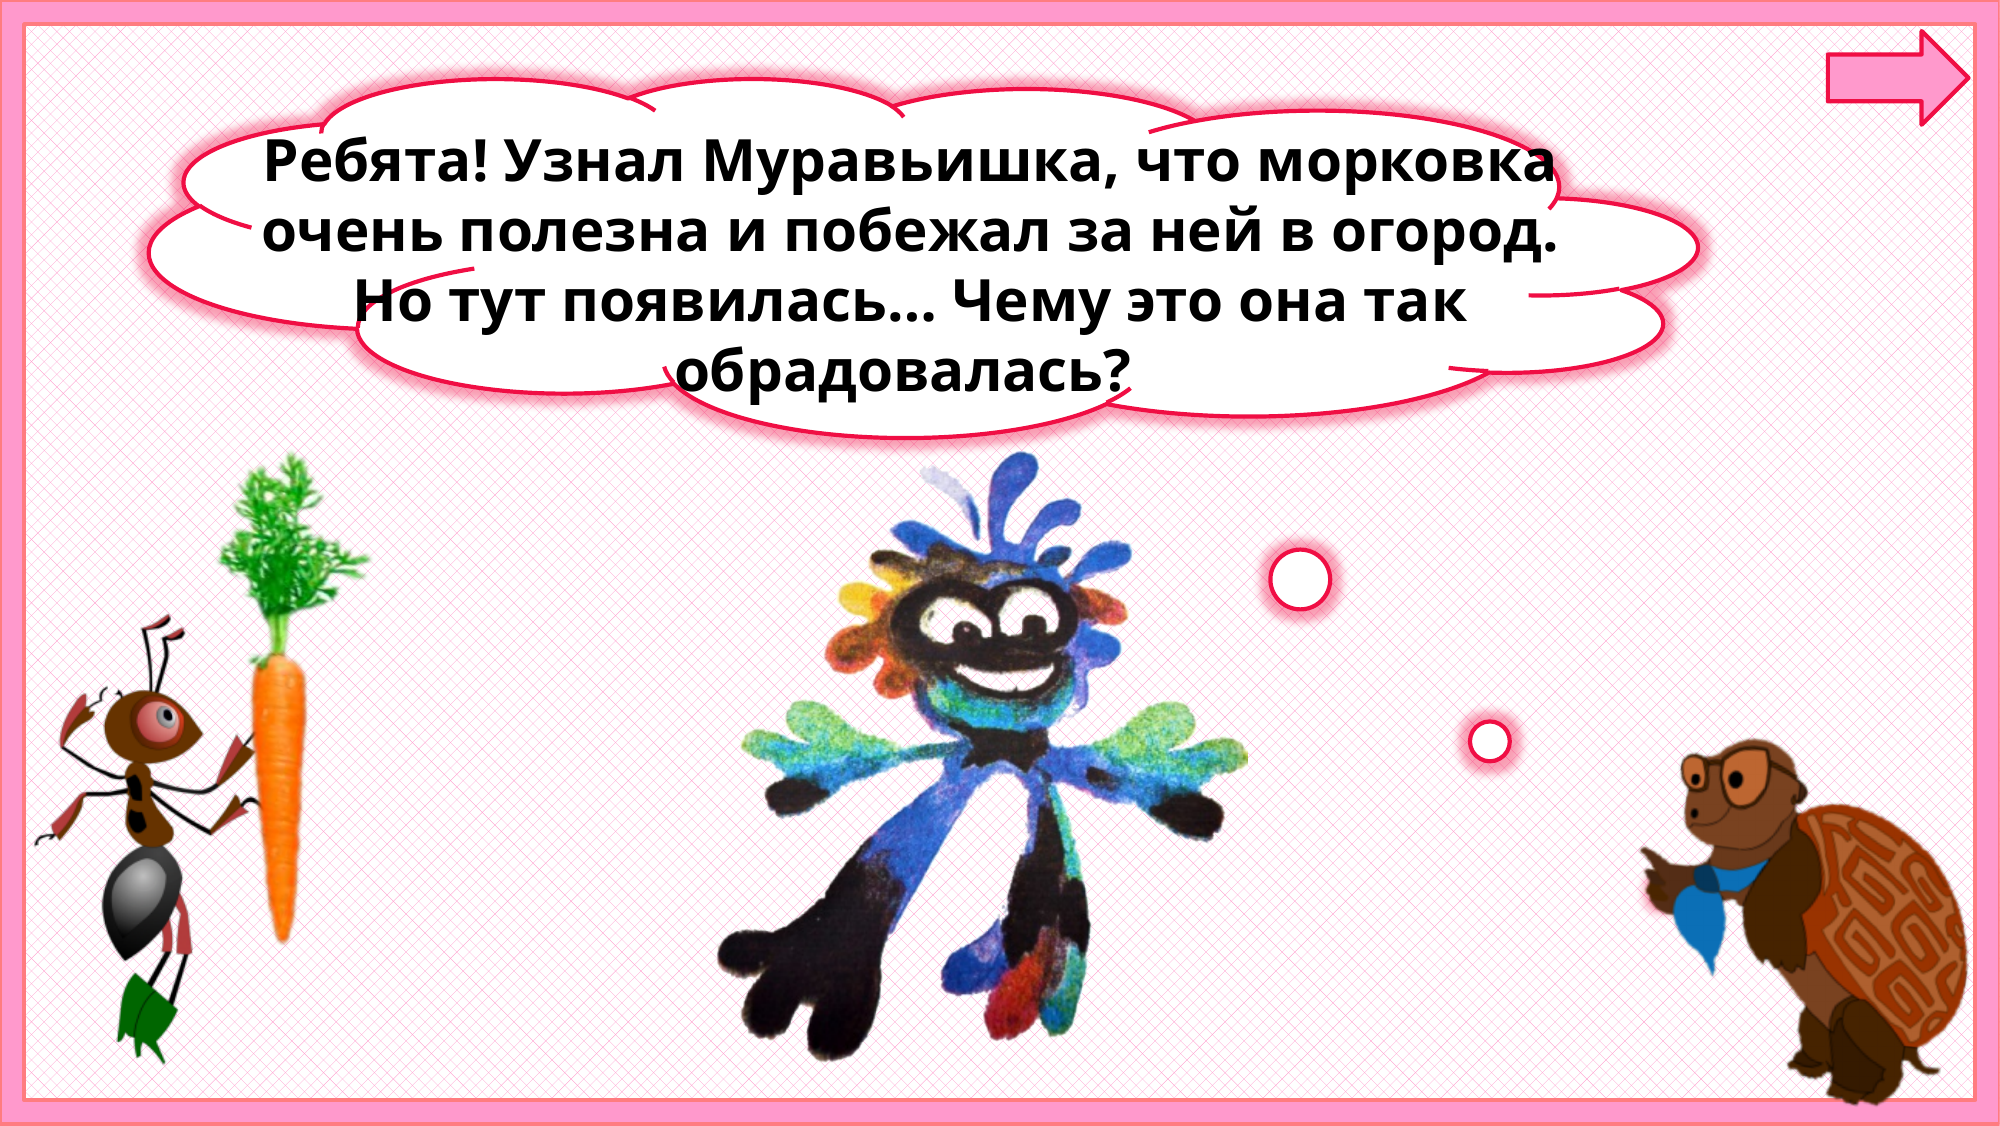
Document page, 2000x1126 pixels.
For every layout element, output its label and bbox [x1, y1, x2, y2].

picture [1601, 625, 2000, 1126]
text_box [149, 77, 1698, 516]
text_box [1825, 29, 1971, 127]
picture [0, 516, 524, 1082]
picture [680, 377, 1249, 1123]
